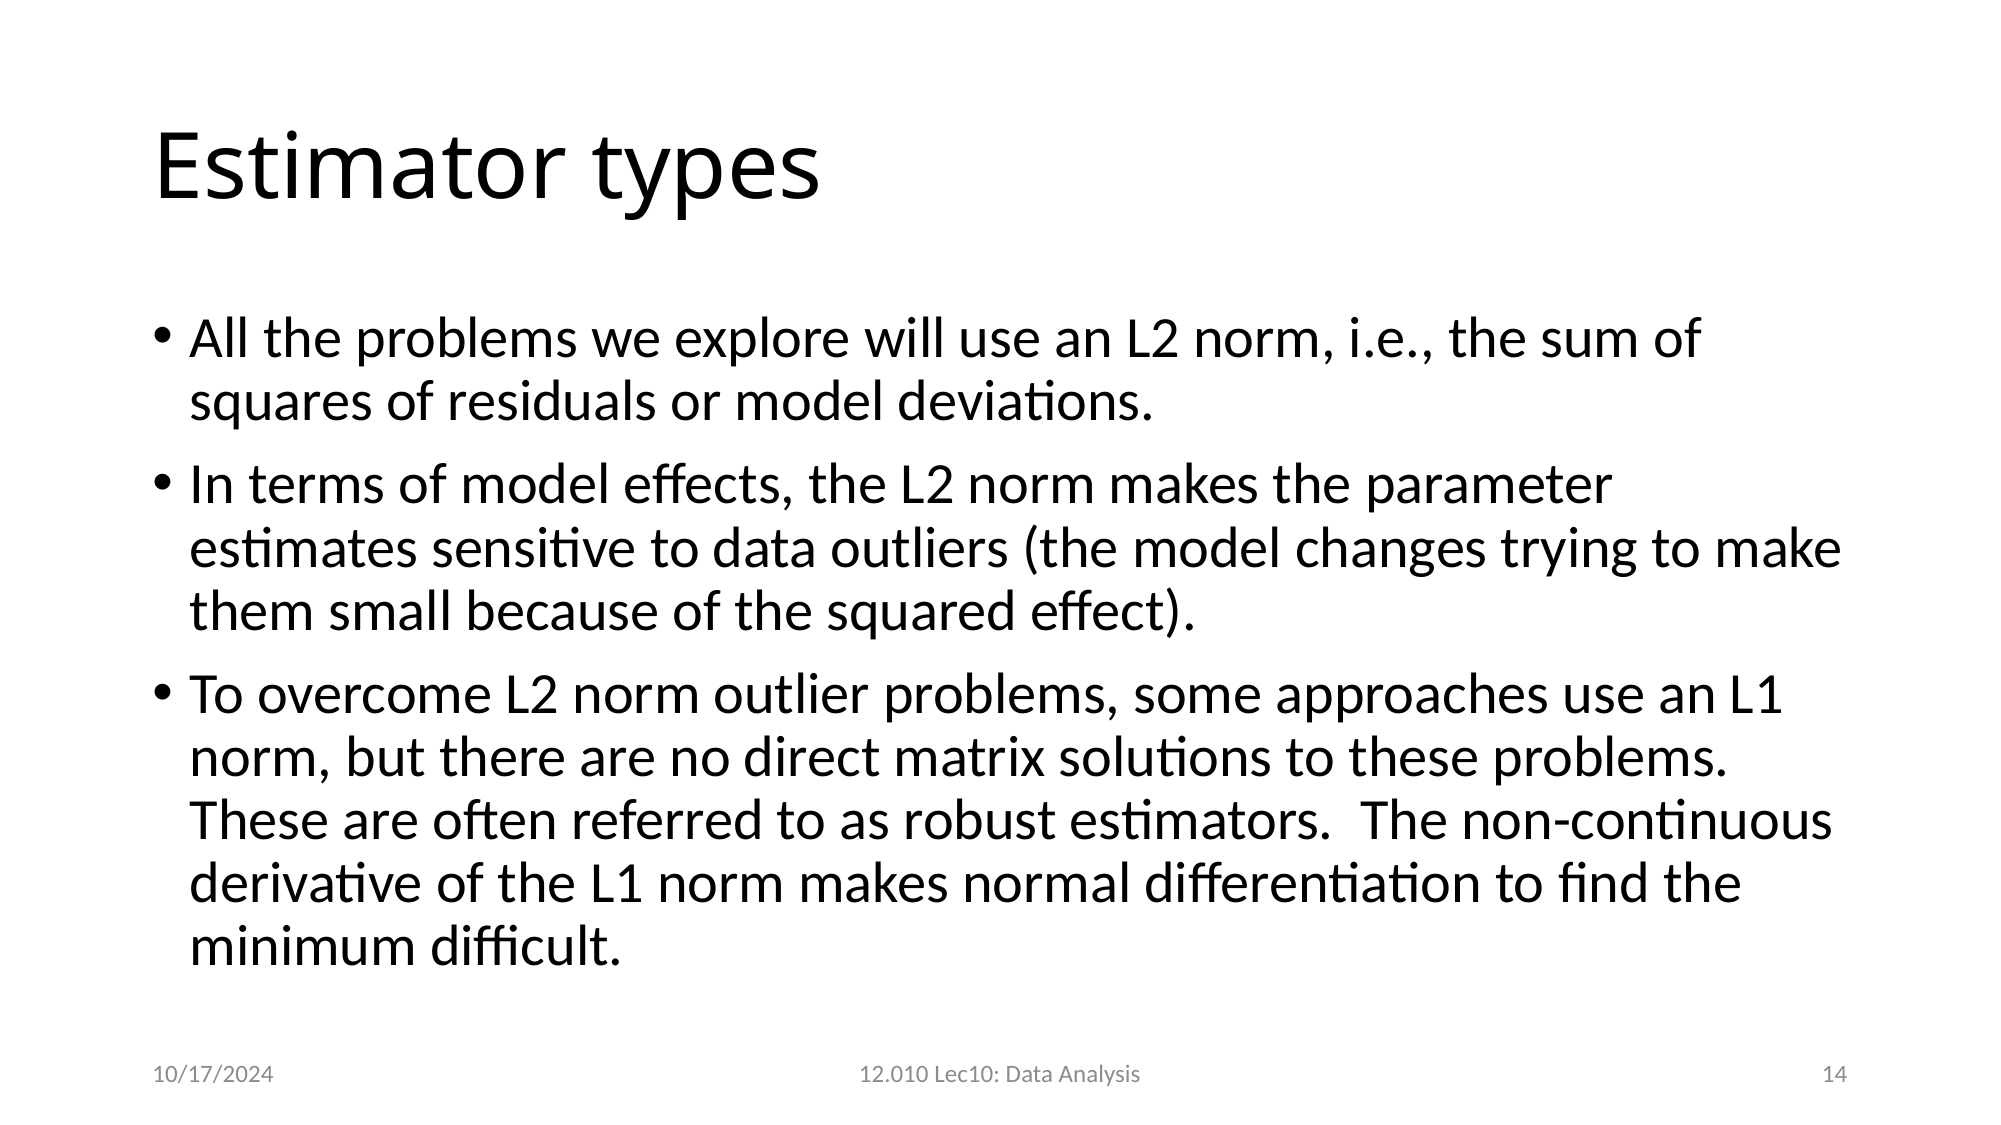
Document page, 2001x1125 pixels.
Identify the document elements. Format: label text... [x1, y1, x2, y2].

slide_number 14 [1412, 1042, 1863, 1103]
footer 12.010 Lec10: Data Analysis [662, 1042, 1338, 1103]
list All the problems we explore will use an L2 norm, i.e., the sum of squares of residuals or model deviations. In terms of model effects, the L2 norm makes the parameter estimates sensitive to data outliers (the model changes trying to make them small because of the squared effect). To overcome L2 norm outlier problems, some approaches use an L1 norm, but there are no direct matrix solutions to these problems. These are often referred to as robust estimators. The non-continuous derivative of the L1 norm makes normal differentiation to find the minimum difficult. [137, 299, 1863, 1014]
title Estimator types [137, 59, 1863, 278]
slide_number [137, 1042, 588, 1103]
